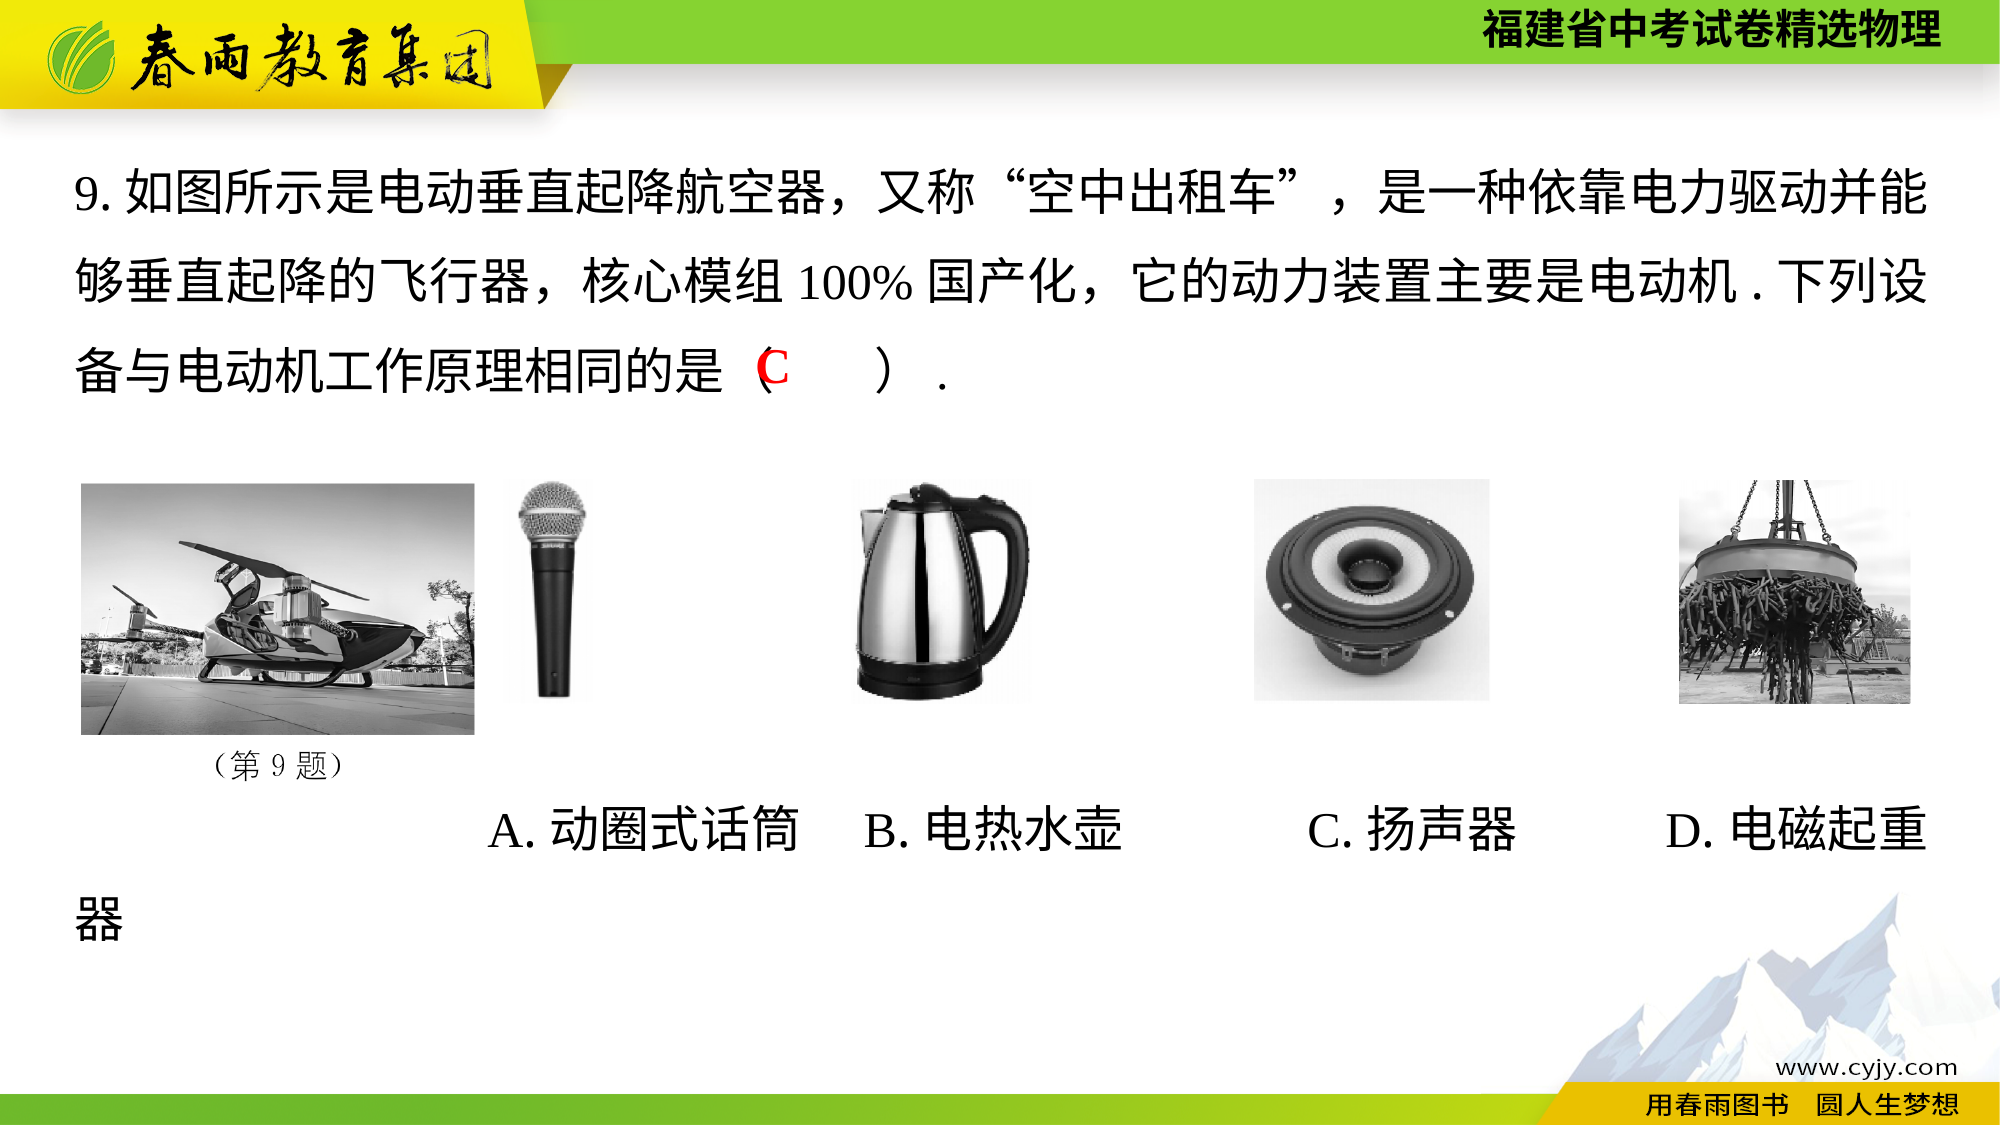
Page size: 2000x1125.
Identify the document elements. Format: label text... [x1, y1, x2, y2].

list 9.如图所示是电动垂直起降航空器，又称“空中出租车”，是一种依靠电力驱动并能够垂直起降的飞行器，核心模组100%国产化，它的动力装置主要是电动机.下列设备与电动机工作原理相同的是（ ）. A.动圈式话筒 B.电热水壶 C.扬声器 D.电磁起重器 [59, 122, 1944, 873]
picture [0, 0, 2000, 1125]
text_box C [740, 326, 807, 401]
